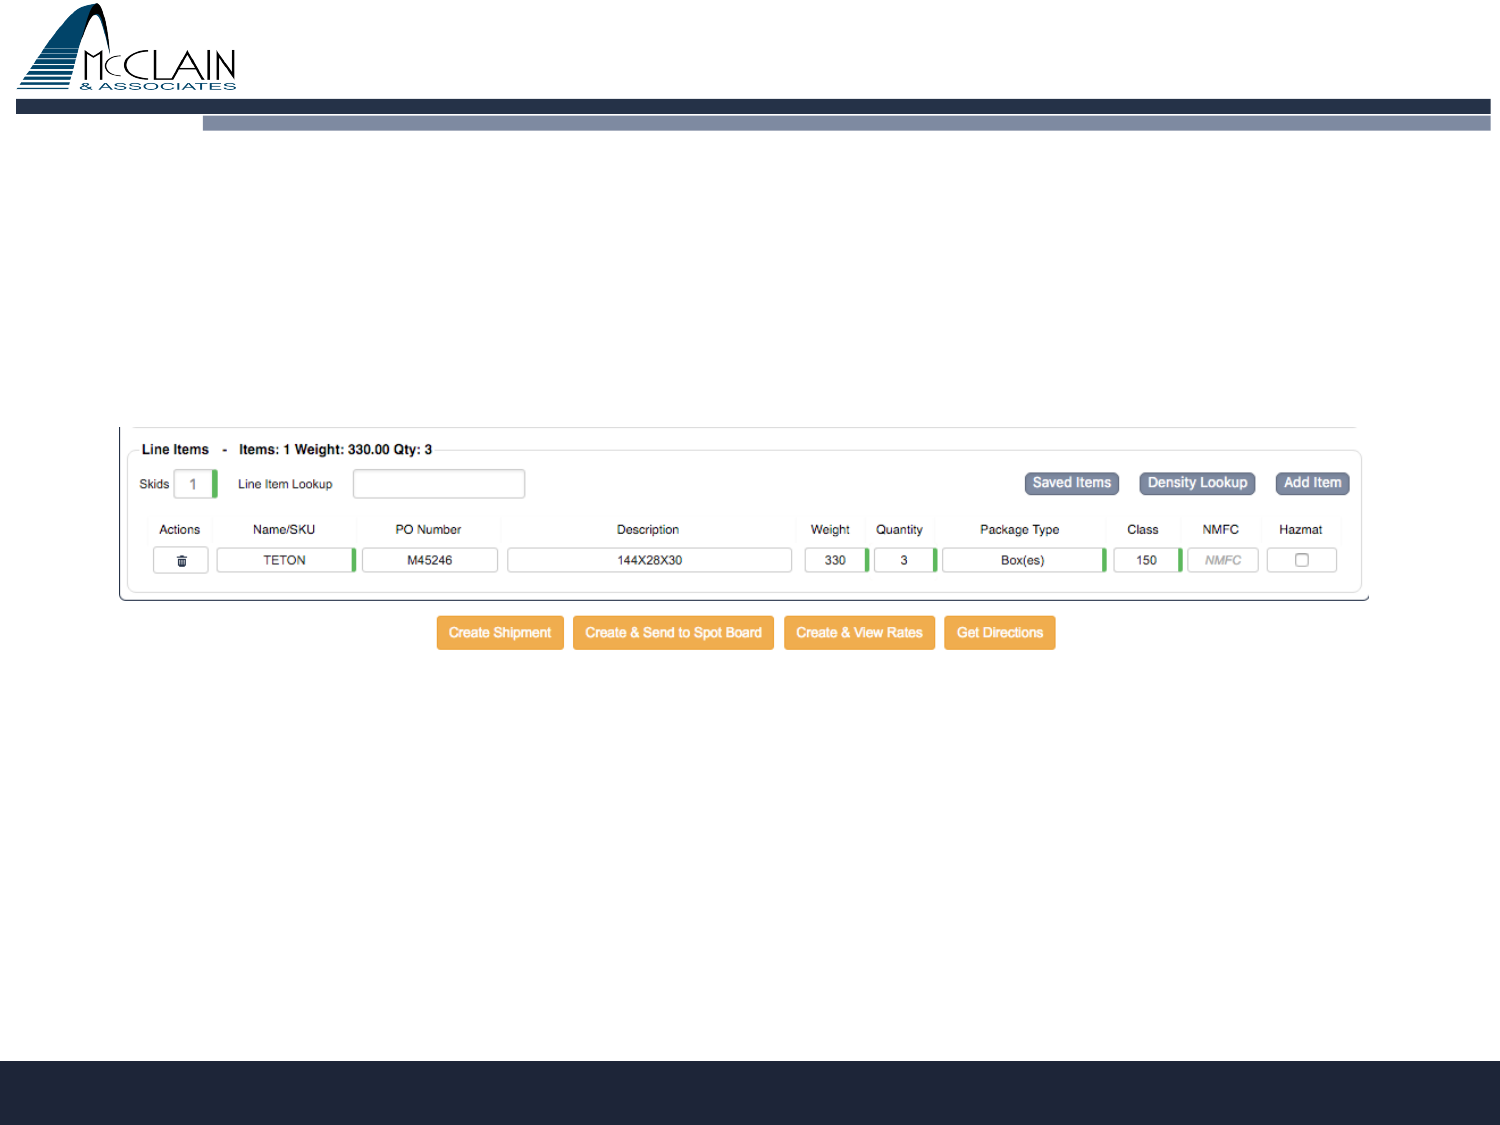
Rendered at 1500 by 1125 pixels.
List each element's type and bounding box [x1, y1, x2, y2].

picture [0, 1061, 1500, 1125]
picture [118, 426, 1369, 659]
picture [16, 3, 236, 90]
